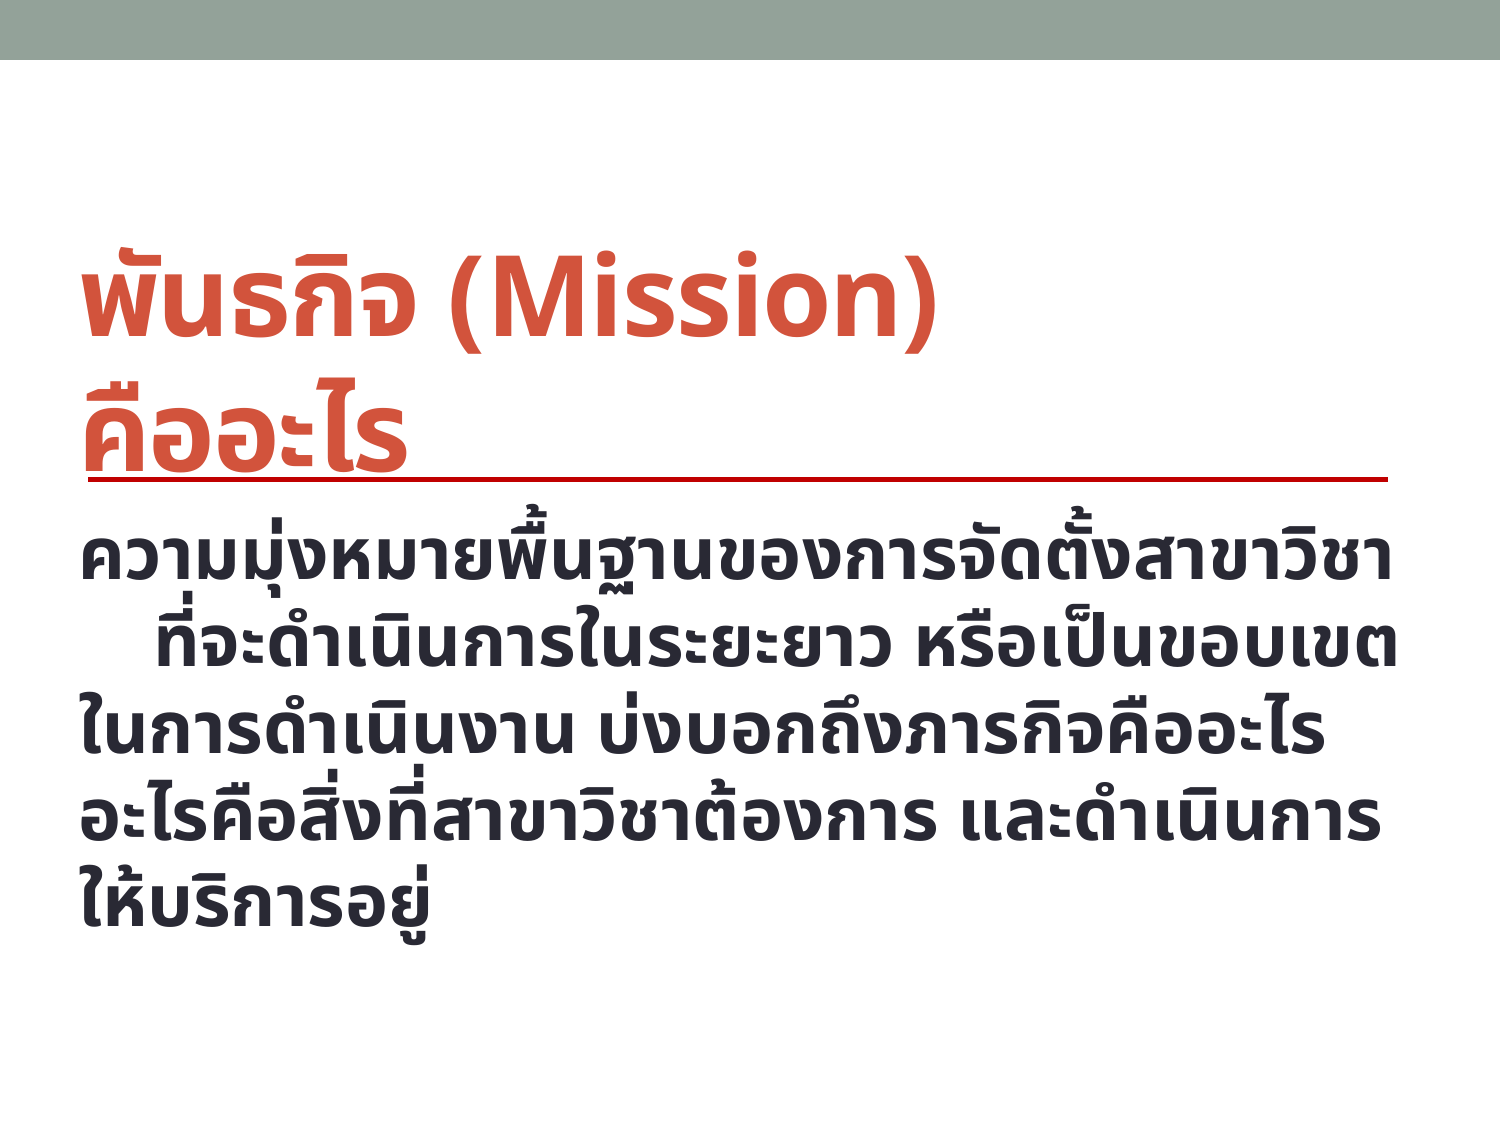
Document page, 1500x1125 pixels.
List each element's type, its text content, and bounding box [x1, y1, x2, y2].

list ความมุ่งหมายพื้นฐานของการจัดตั้งสาขาวิชา ที่จะดำเนินการในระยะยาว หรือเป็นขอบเขตในการดำเนินงาน บ่งบอกถึงภารกิจคืออะไร อะไรคือสิ่งที่สาขาวิชาต้องการ และดำเนินการให้บริการอยู่ [63, 499, 1447, 953]
title พันธกิจ (Mission) คืออะไร [63, 277, 1414, 441]
